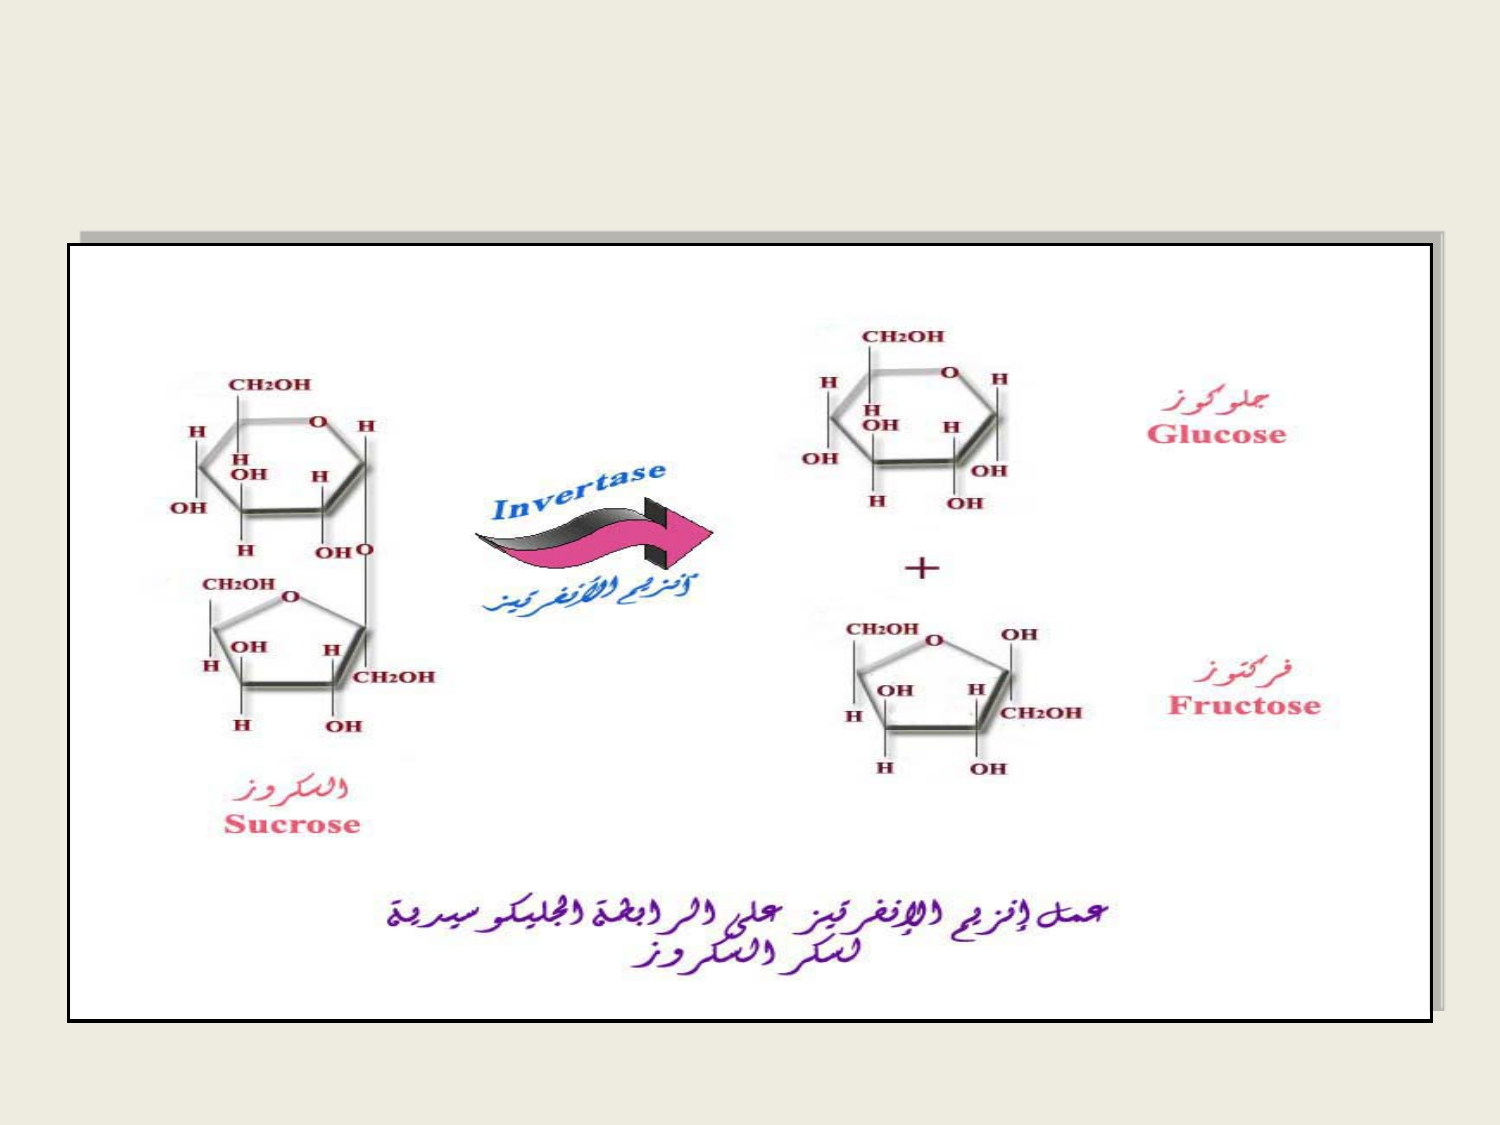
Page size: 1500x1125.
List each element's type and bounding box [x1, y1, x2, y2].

picture [70, 245, 1430, 1020]
